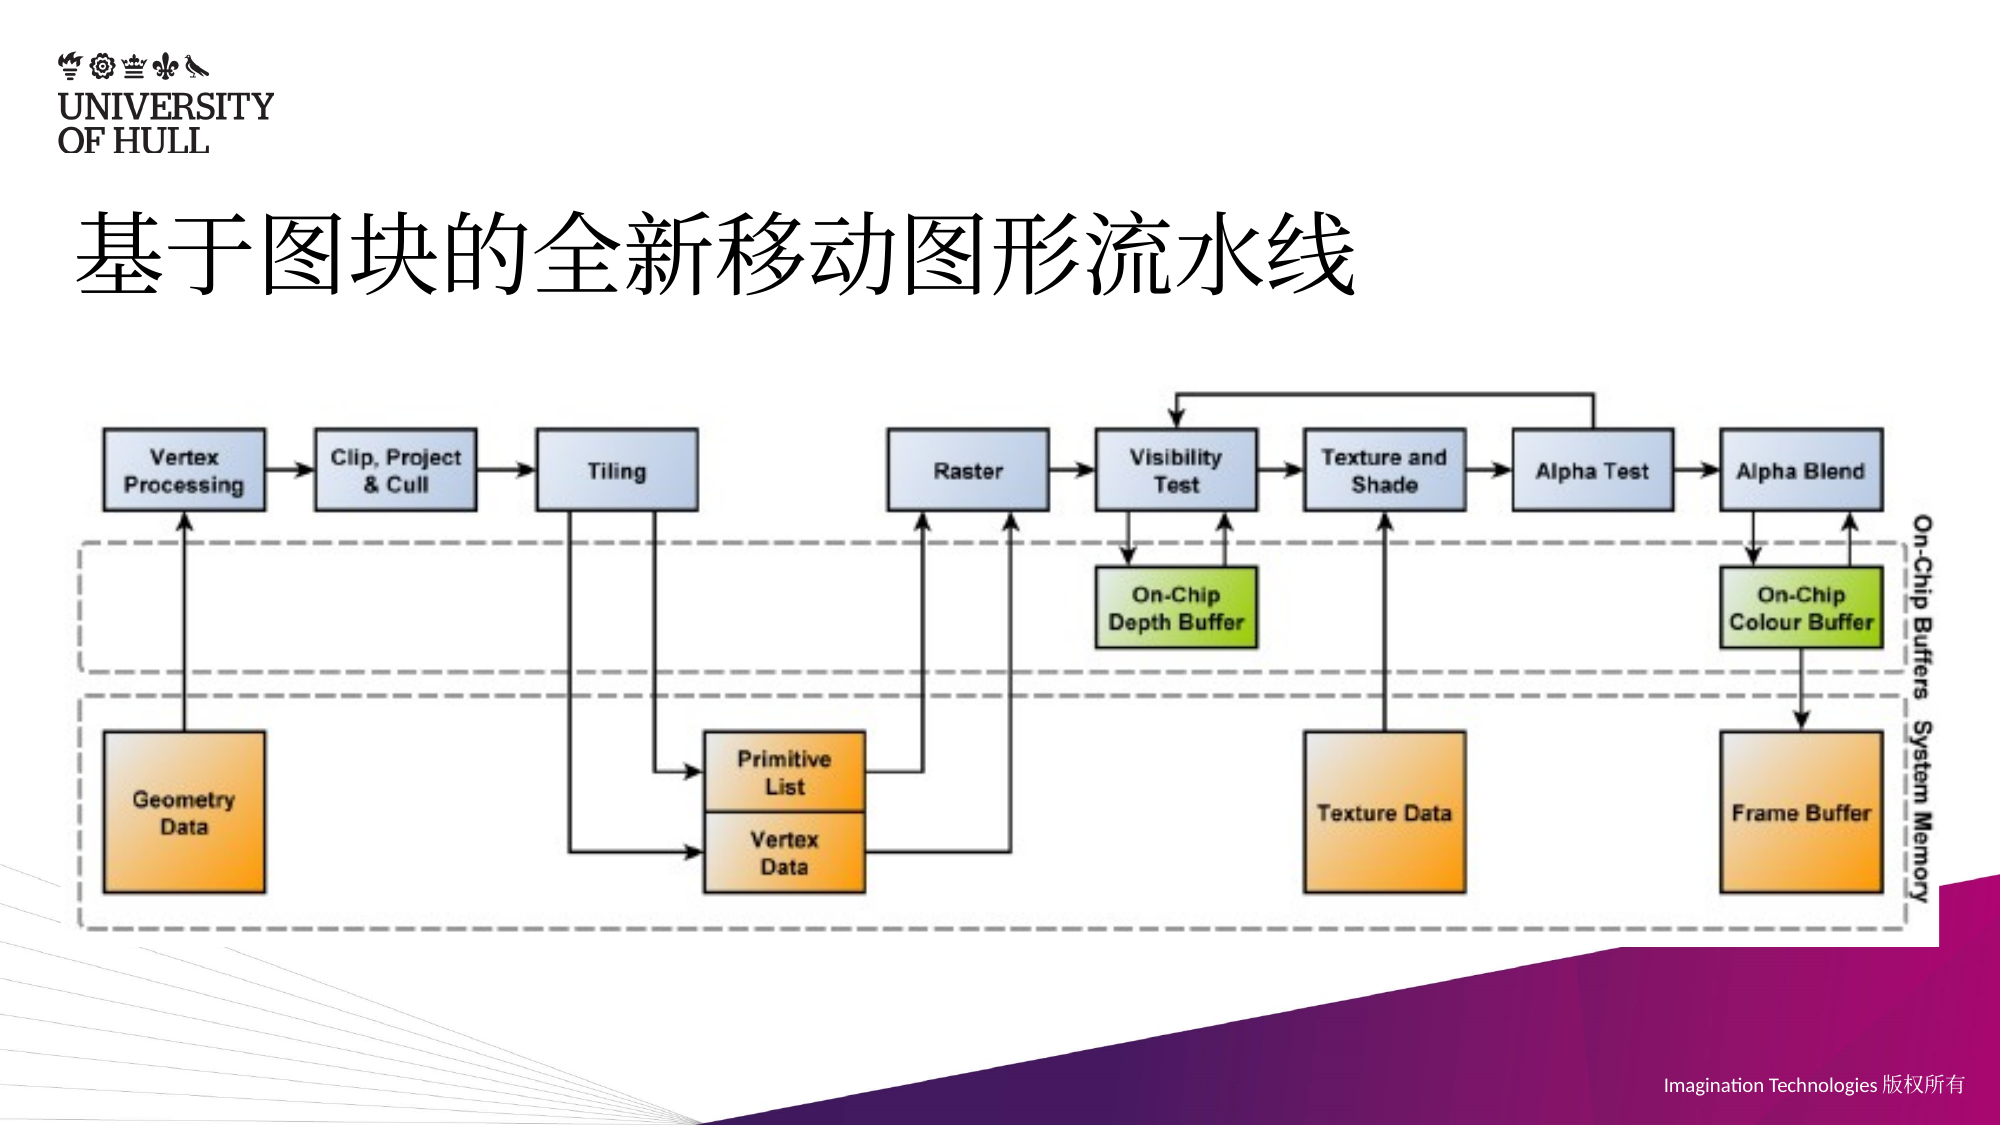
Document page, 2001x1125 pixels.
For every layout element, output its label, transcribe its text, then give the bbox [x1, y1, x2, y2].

title 基于图块的全新移动图形流水线 [57, 178, 1931, 340]
picture [0, 0, 2000, 1125]
